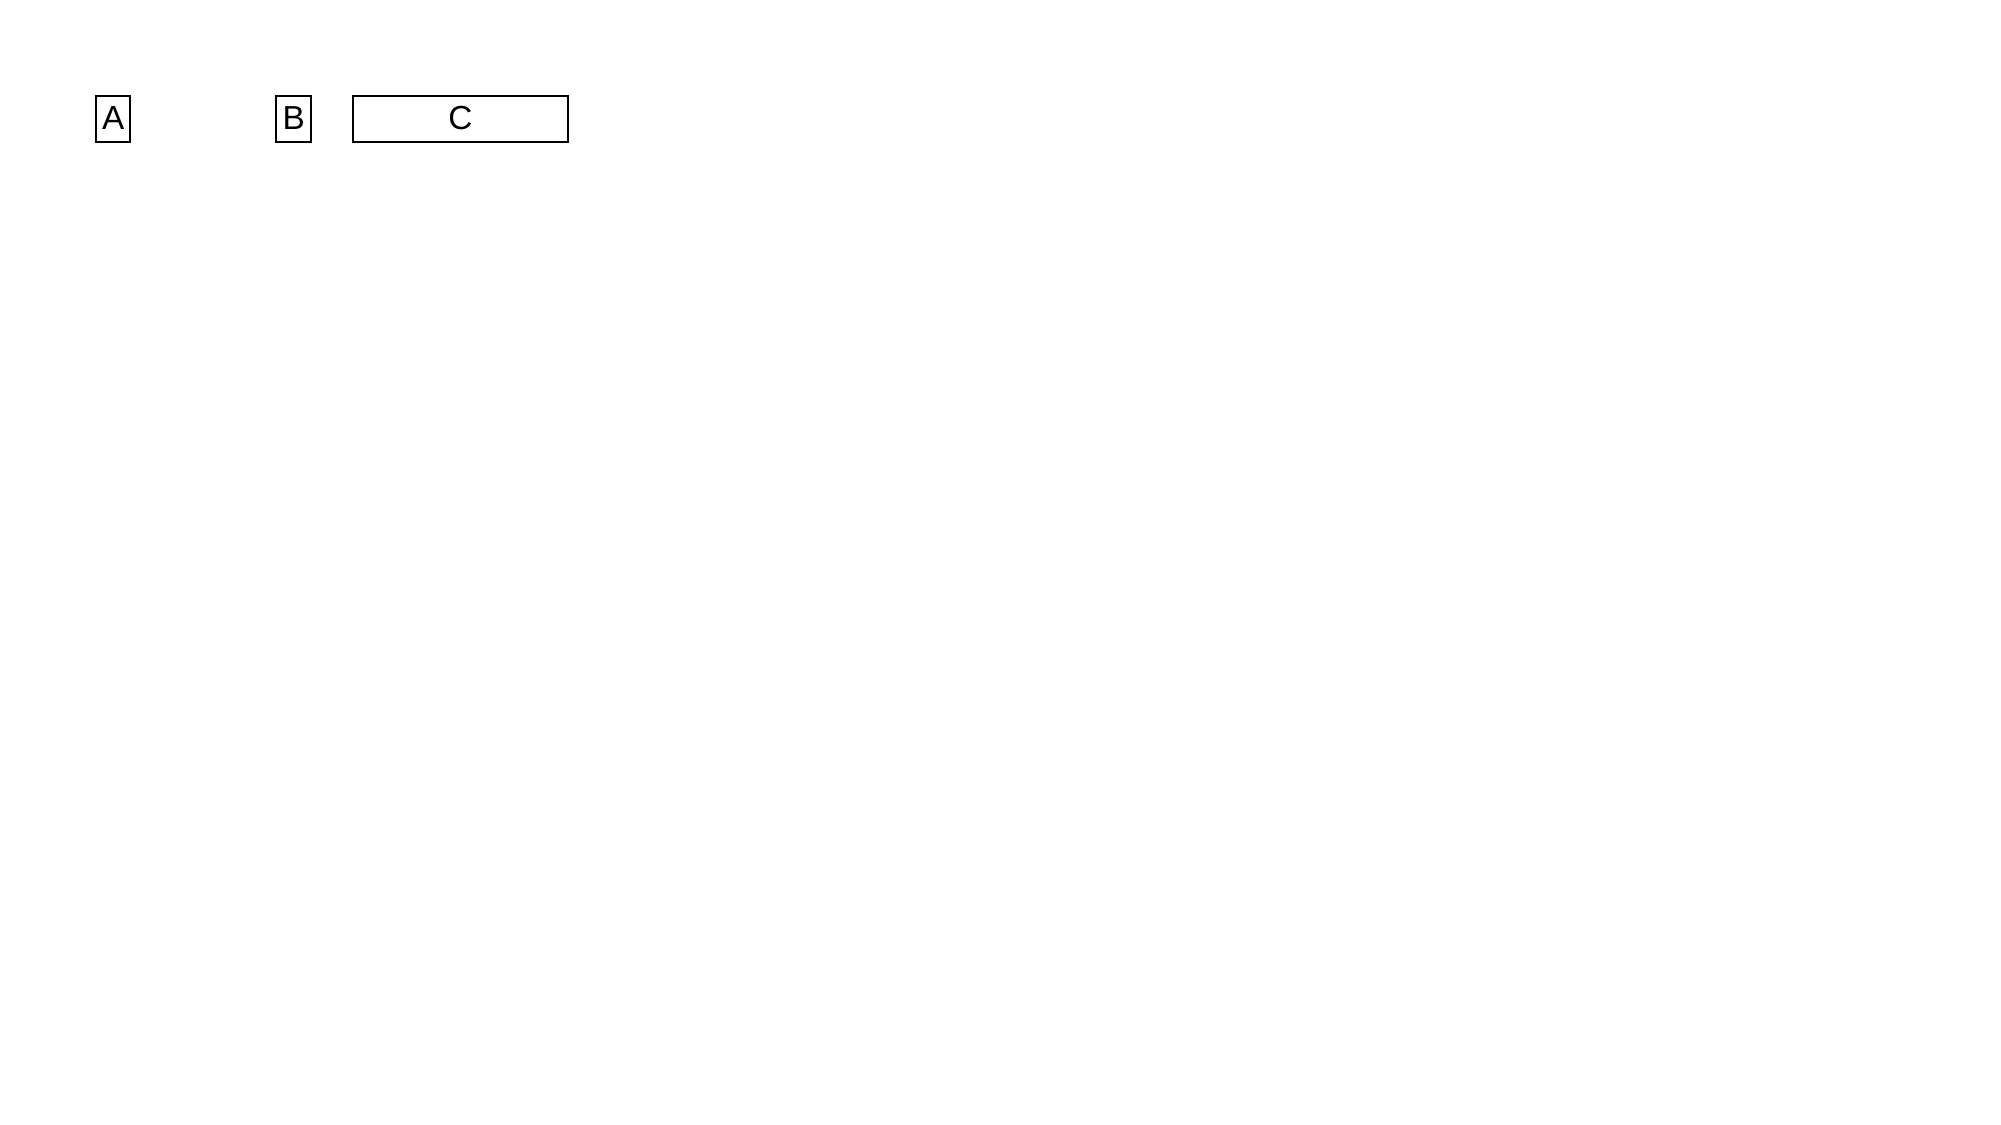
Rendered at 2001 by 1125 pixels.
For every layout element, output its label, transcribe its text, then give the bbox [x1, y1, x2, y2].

text_box C [352, 95, 569, 142]
text_box A [95, 95, 131, 142]
text_box B [276, 95, 312, 142]
text_box [74, 74, 590, 163]
